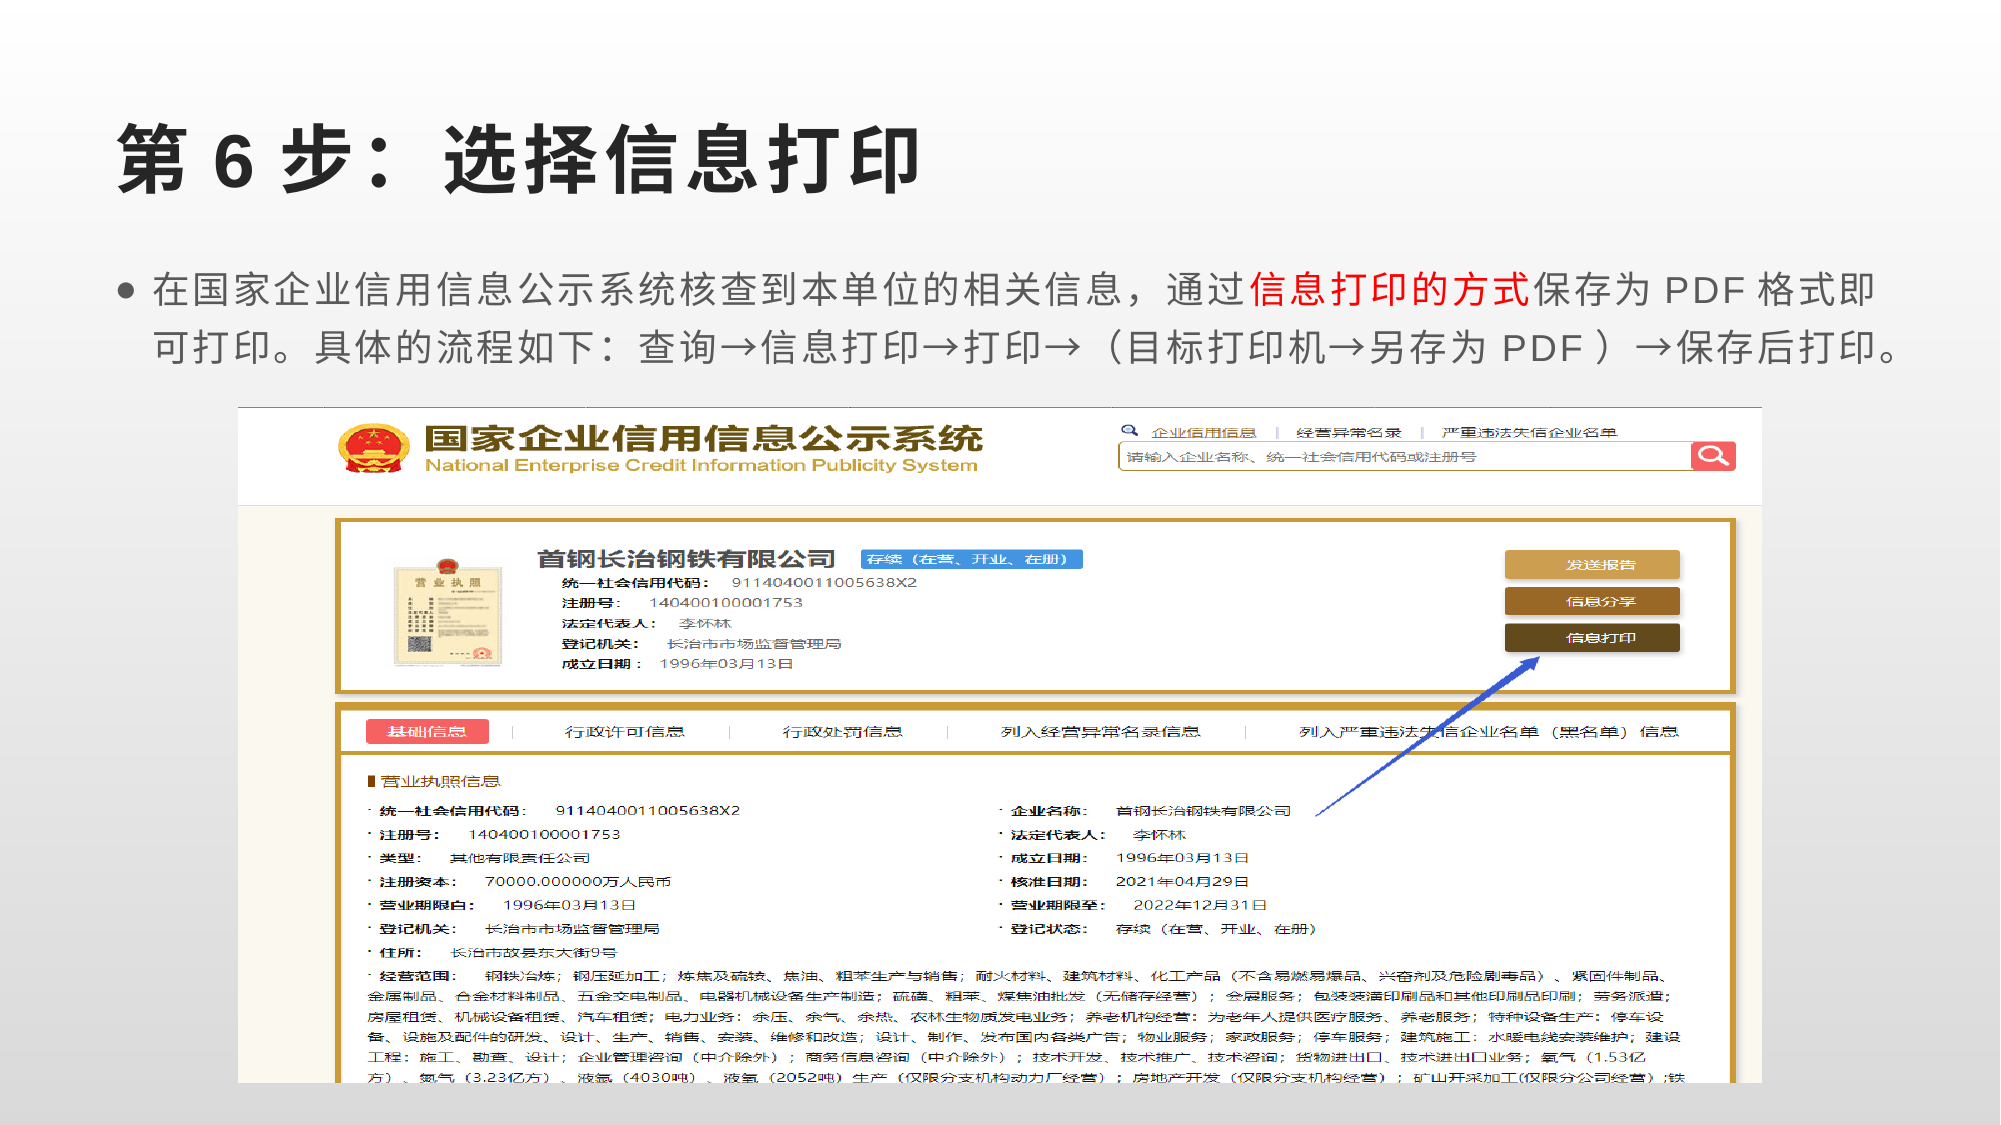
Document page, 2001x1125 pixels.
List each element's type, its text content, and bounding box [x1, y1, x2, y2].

picture [238, 407, 1762, 1083]
title 第6步：选择信息打印 [99, 99, 1900, 216]
list 在国家企业信用信息公示系统核查到本单位的相关信息，通过信息打印的方式保存为PDF格式即可打印。具体的流程如下：查询→信息打印→打印→（目标打印机→另存为PDF）→保存后打印。 [99, 244, 1900, 1026]
